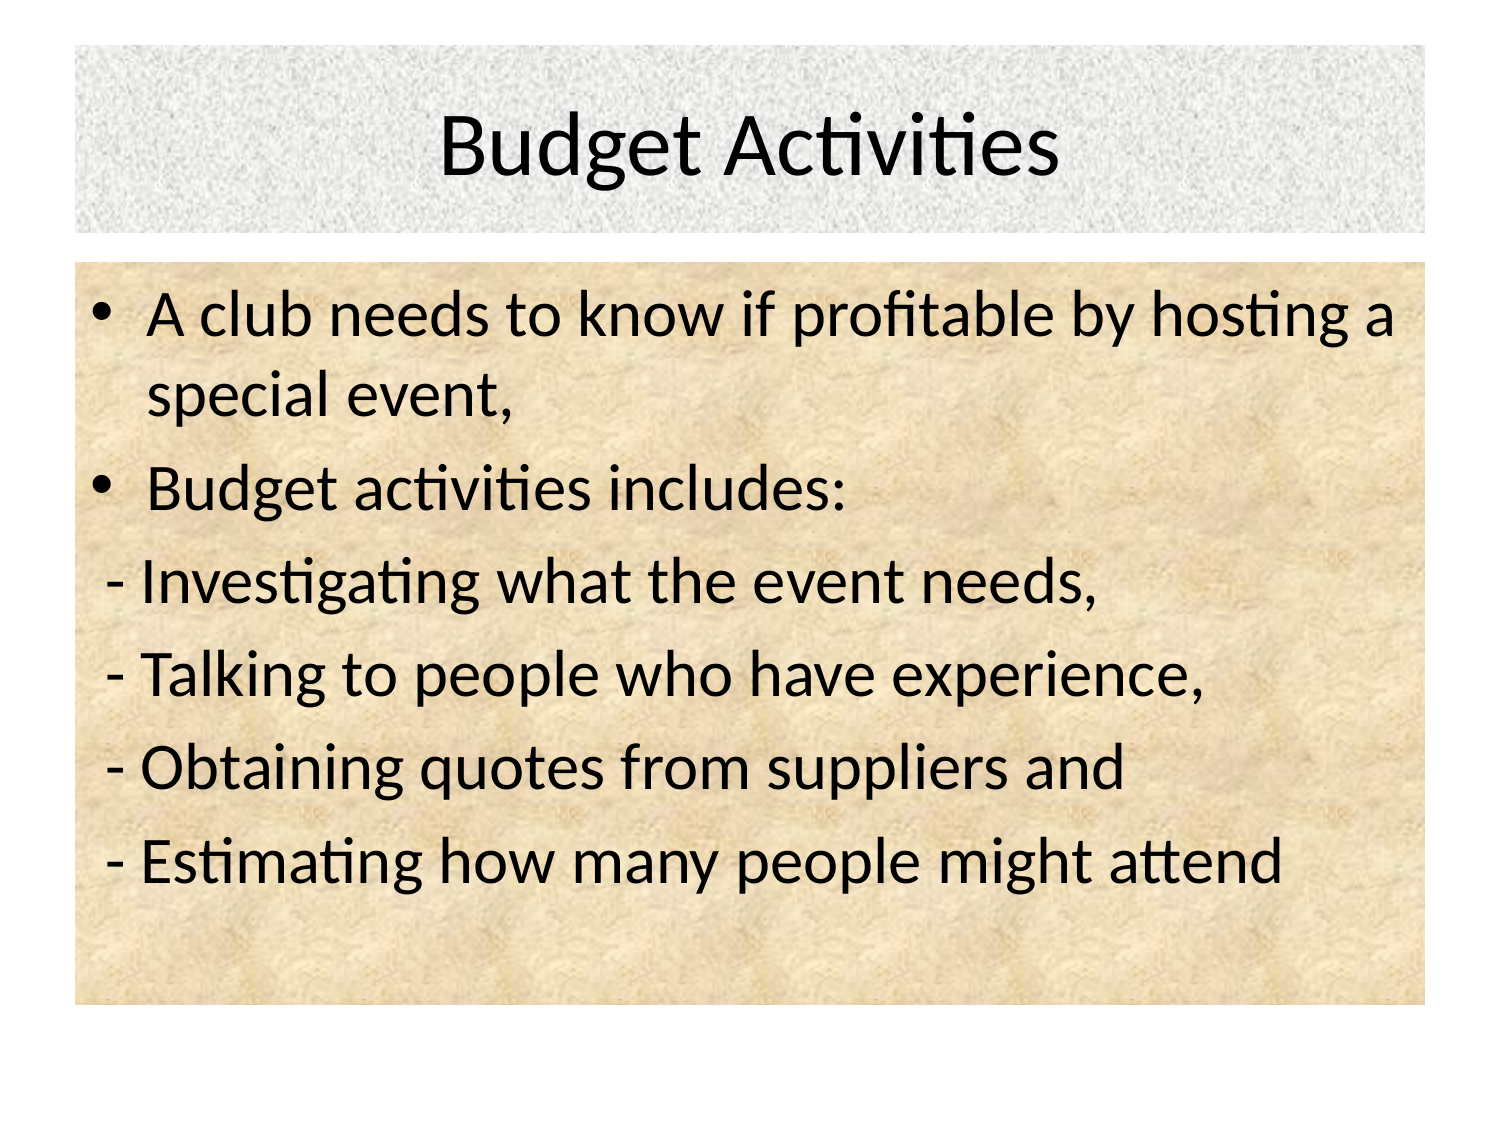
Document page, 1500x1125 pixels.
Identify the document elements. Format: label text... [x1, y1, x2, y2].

list A club needs to know if profitable by hosting a special event, Budget activities includes: - Investigating what the event needs, - Talking to people who have experience, - Obtaining quotes from suppliers and - Estimating how many people might attend [75, 262, 1425, 1005]
title Budget Activities [75, 45, 1425, 233]
